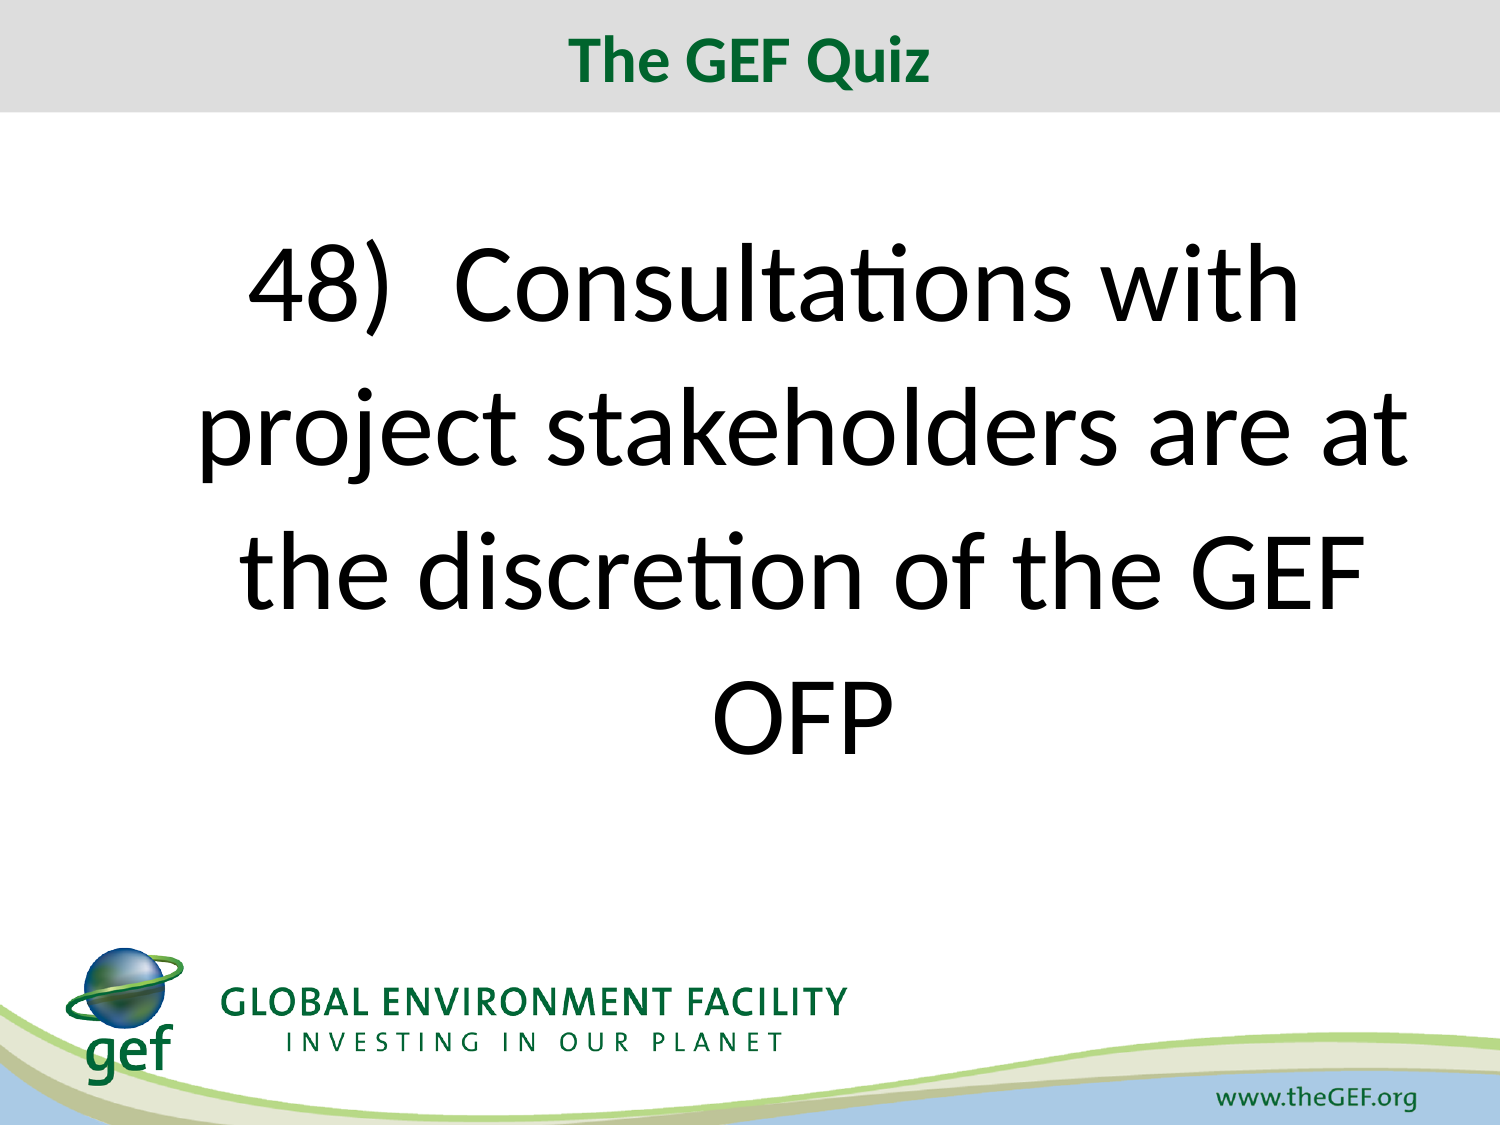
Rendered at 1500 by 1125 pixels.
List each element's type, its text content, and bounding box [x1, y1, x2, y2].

text_box The GEF Quiz [0, 0, 1500, 113]
title 48) Consultations with project stakeholders are at the discretion of the GEF OFP [100, 148, 1451, 918]
picture [0, 920, 1500, 1125]
